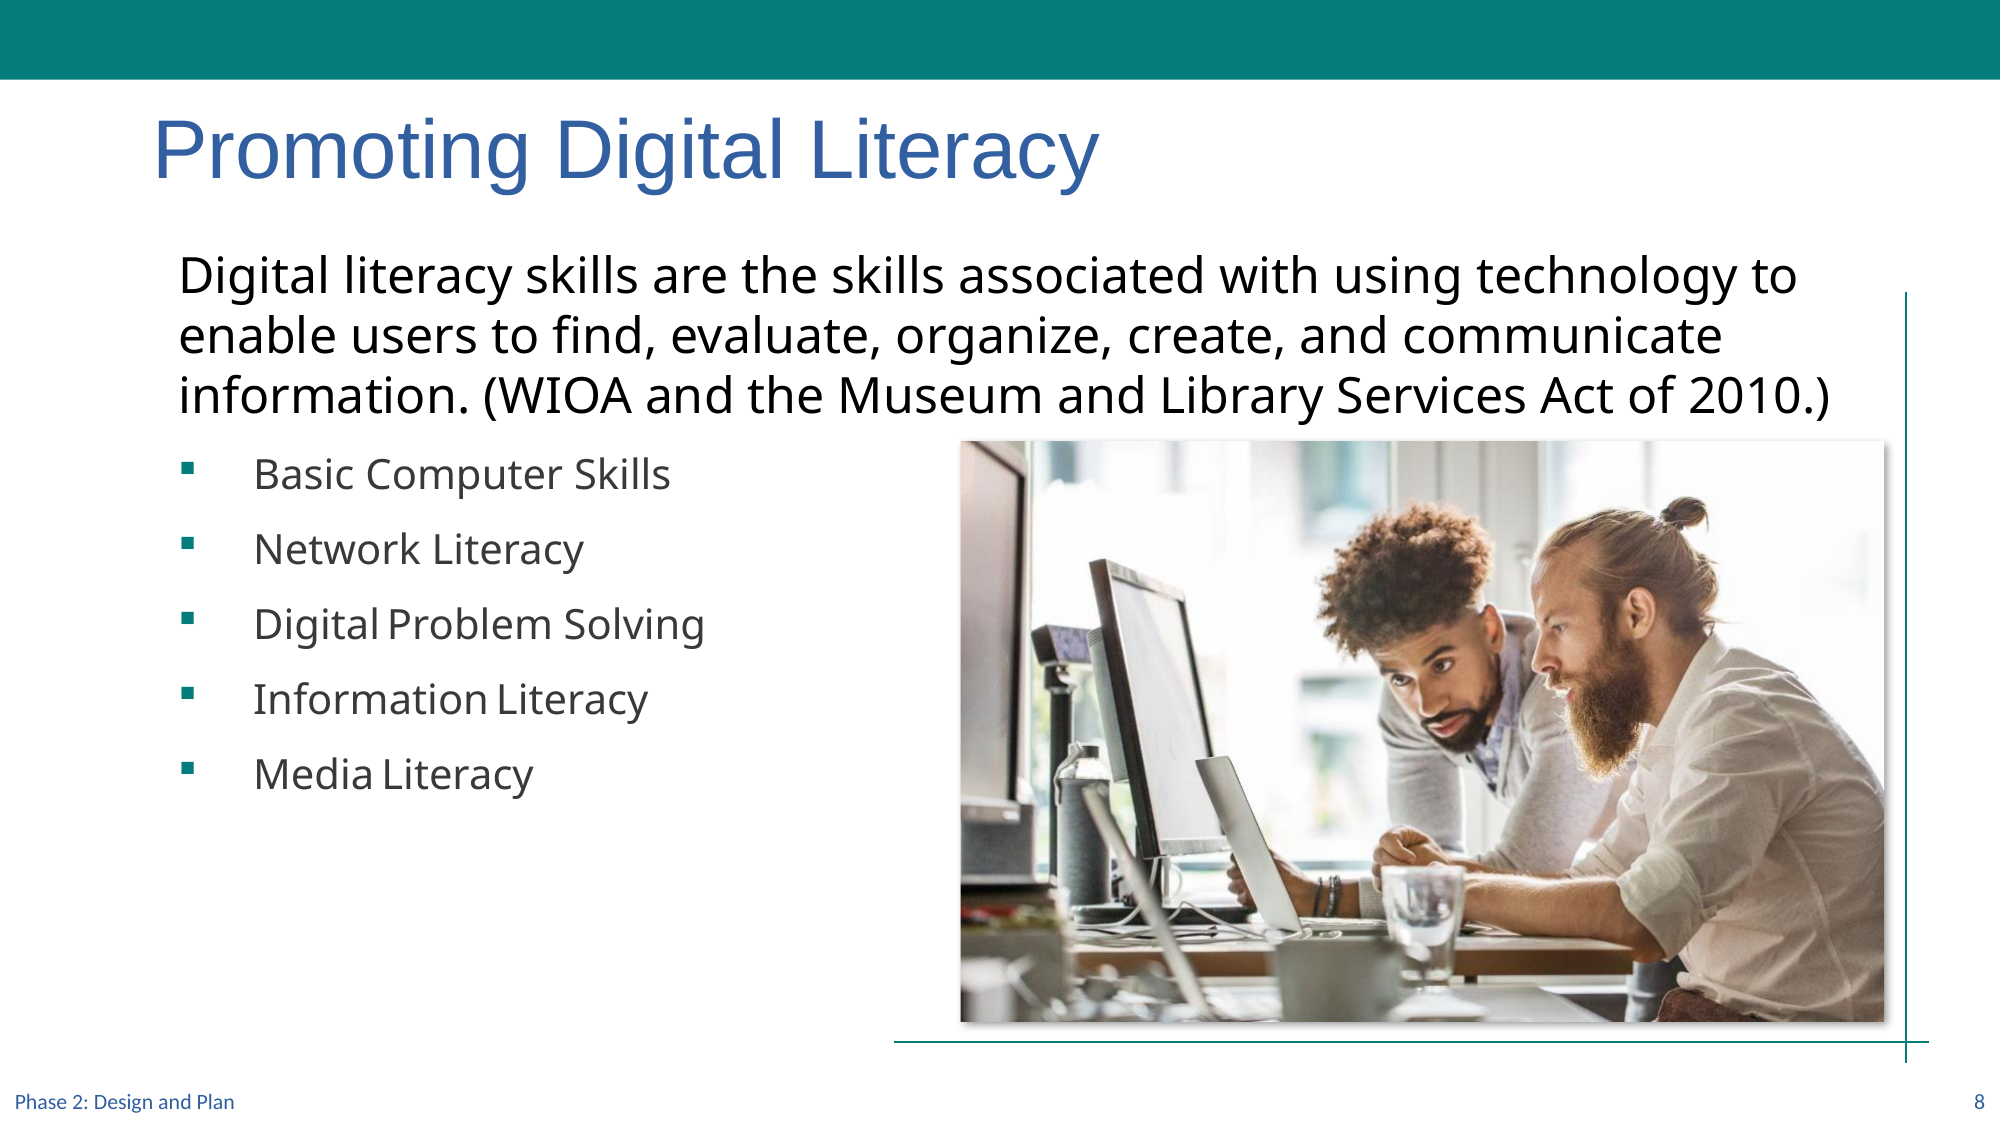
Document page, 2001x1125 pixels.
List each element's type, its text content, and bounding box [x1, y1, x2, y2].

title Promoting Digital Literacy [137, 99, 1863, 205]
picture [960, 441, 1885, 1022]
text_box Phase 2: Design and Plan [0, 1074, 675, 1122]
text_box 8 [1549, 1074, 2000, 1122]
list Digital literacy skills are the skills associated with using technology to enable users to find, evaluate, organize, create, and communicate information. (WIOA and the Museum and Library Services Act of 2010.) Basic Computer Skills Network Literacy Digital Problem Solving Information Literacy Media Literacy [163, 235, 1863, 1017]
